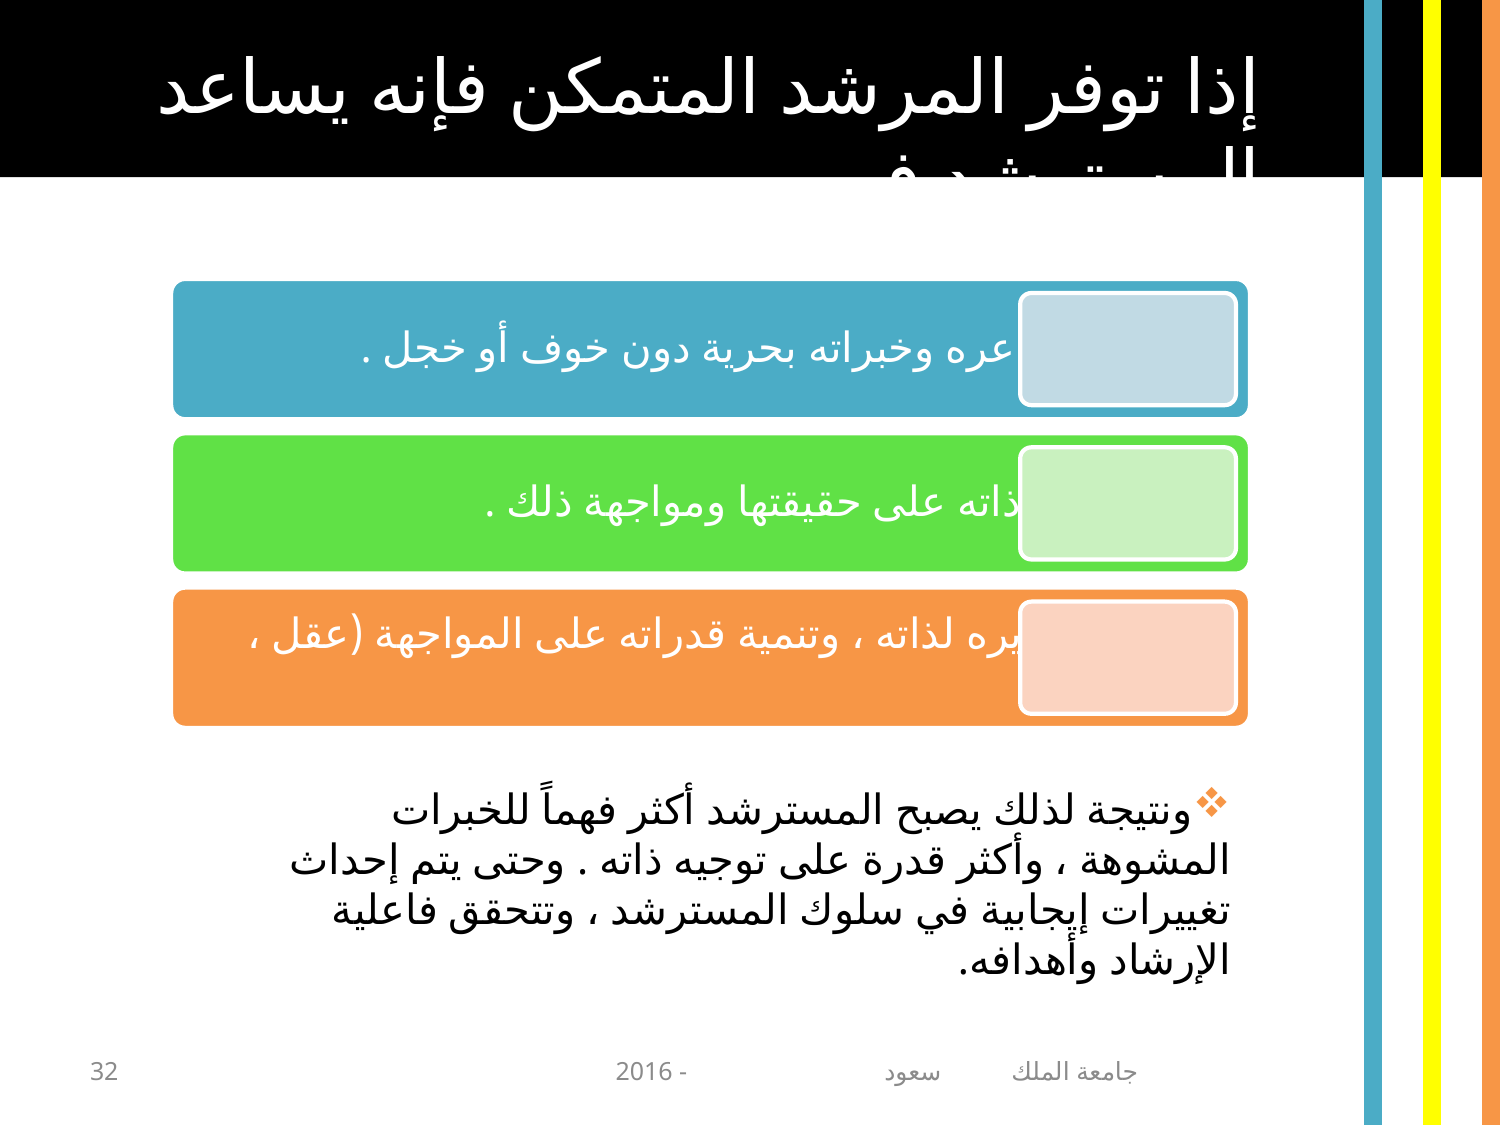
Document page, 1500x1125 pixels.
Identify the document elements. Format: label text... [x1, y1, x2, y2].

text_box [1421, 0, 1443, 1125]
text_box [1443, 0, 1480, 179]
text_box [0, 0, 1362, 179]
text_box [170, 278, 1251, 729]
text_box [1480, 0, 1500, 1125]
slide_number 32 [75, 1042, 425, 1103]
footer جامعة الملك سعود - 2016 [512, 1042, 988, 1103]
text_box ونتيجة لذلك يصبح المسترشد أكثر فهماً للخبرات المشوهة ، وأكثر قدرة على توجيه ذاته . وحتى يتم إحداث تغييرات إيجابية في سلوك المسترشد ، وتتحقق فاعلية الإرشاد وأهدافه. [218, 775, 1247, 1060]
text_box [1384, 0, 1421, 179]
text_box [1362, 0, 1384, 1125]
text_box إذا توفر المرشد المتمكن فإنه يساعد المسترشد في [0, 30, 1276, 226]
